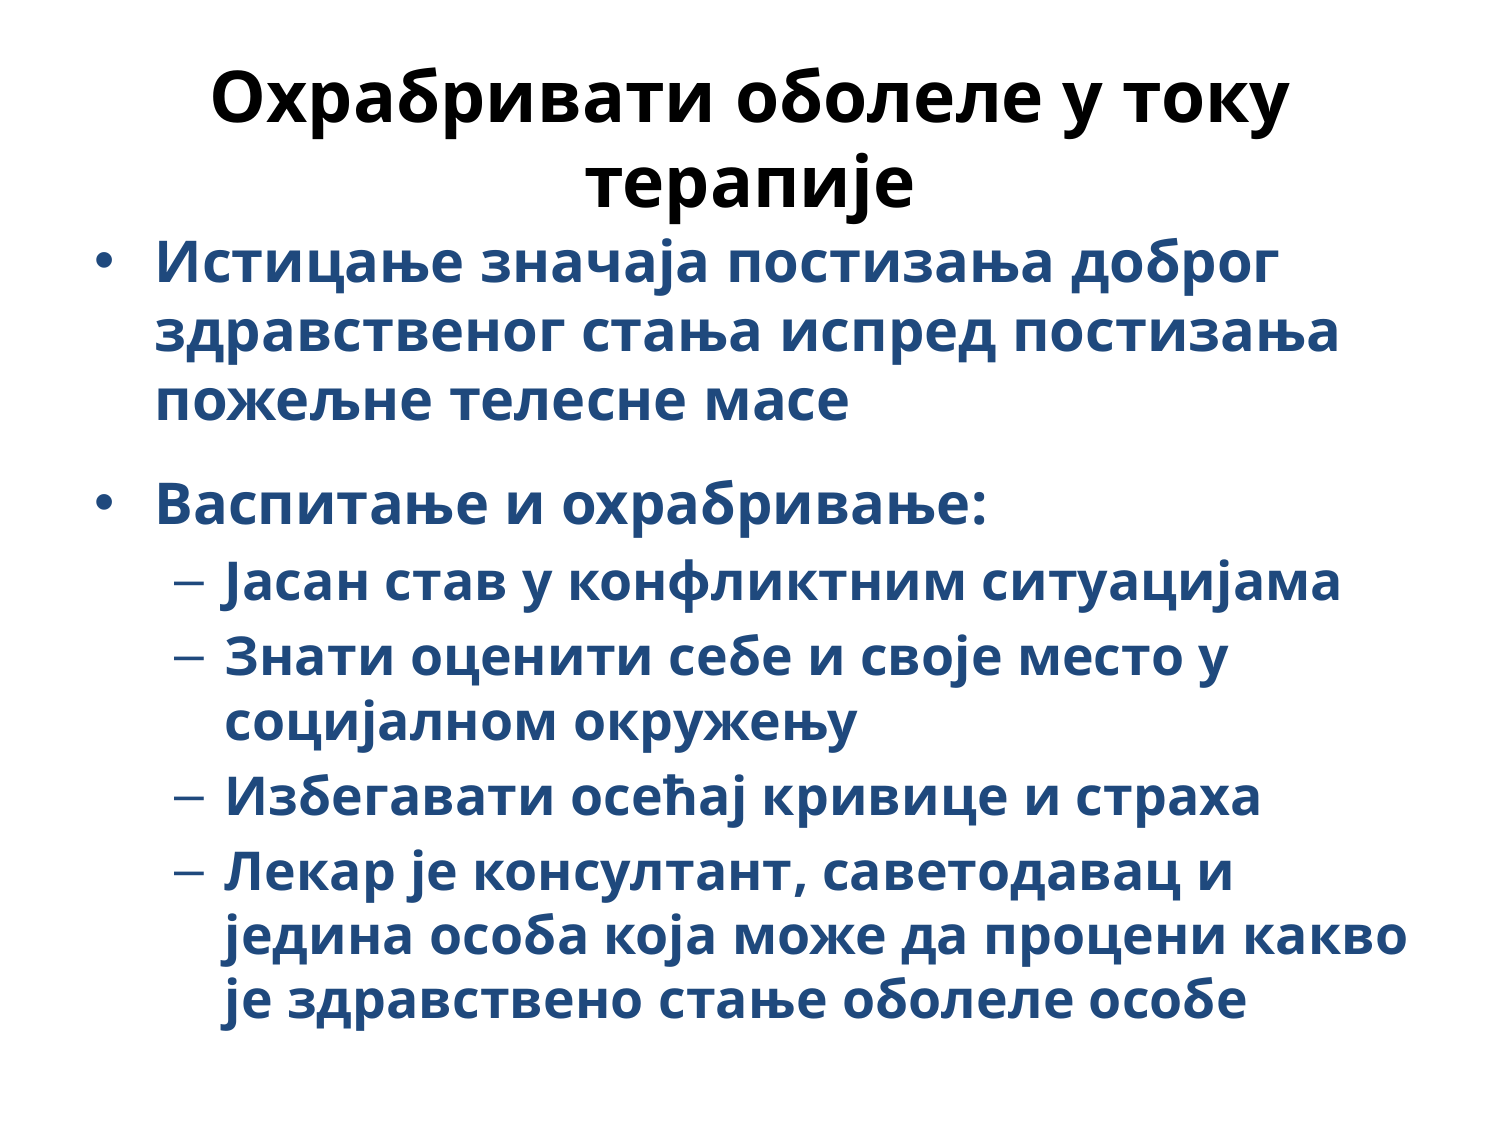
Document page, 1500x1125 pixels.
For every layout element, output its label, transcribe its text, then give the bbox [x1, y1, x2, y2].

list Истицање значаја постизања доброг здравственог стања испред постизања пожељне телесне масе Васпитање и охрабривање: Јасан став у конфликтним ситуацијама Знати оценити себе и своје место у социјалном окружењу Избегавати осећај кривице и страха Лекар је консултант, саветодавац и једина особа која може да процени какво је здравствено стање оболеле особе [79, 217, 1432, 1046]
title Охрабривати оболеле у току терапије [90, 42, 1410, 217]
